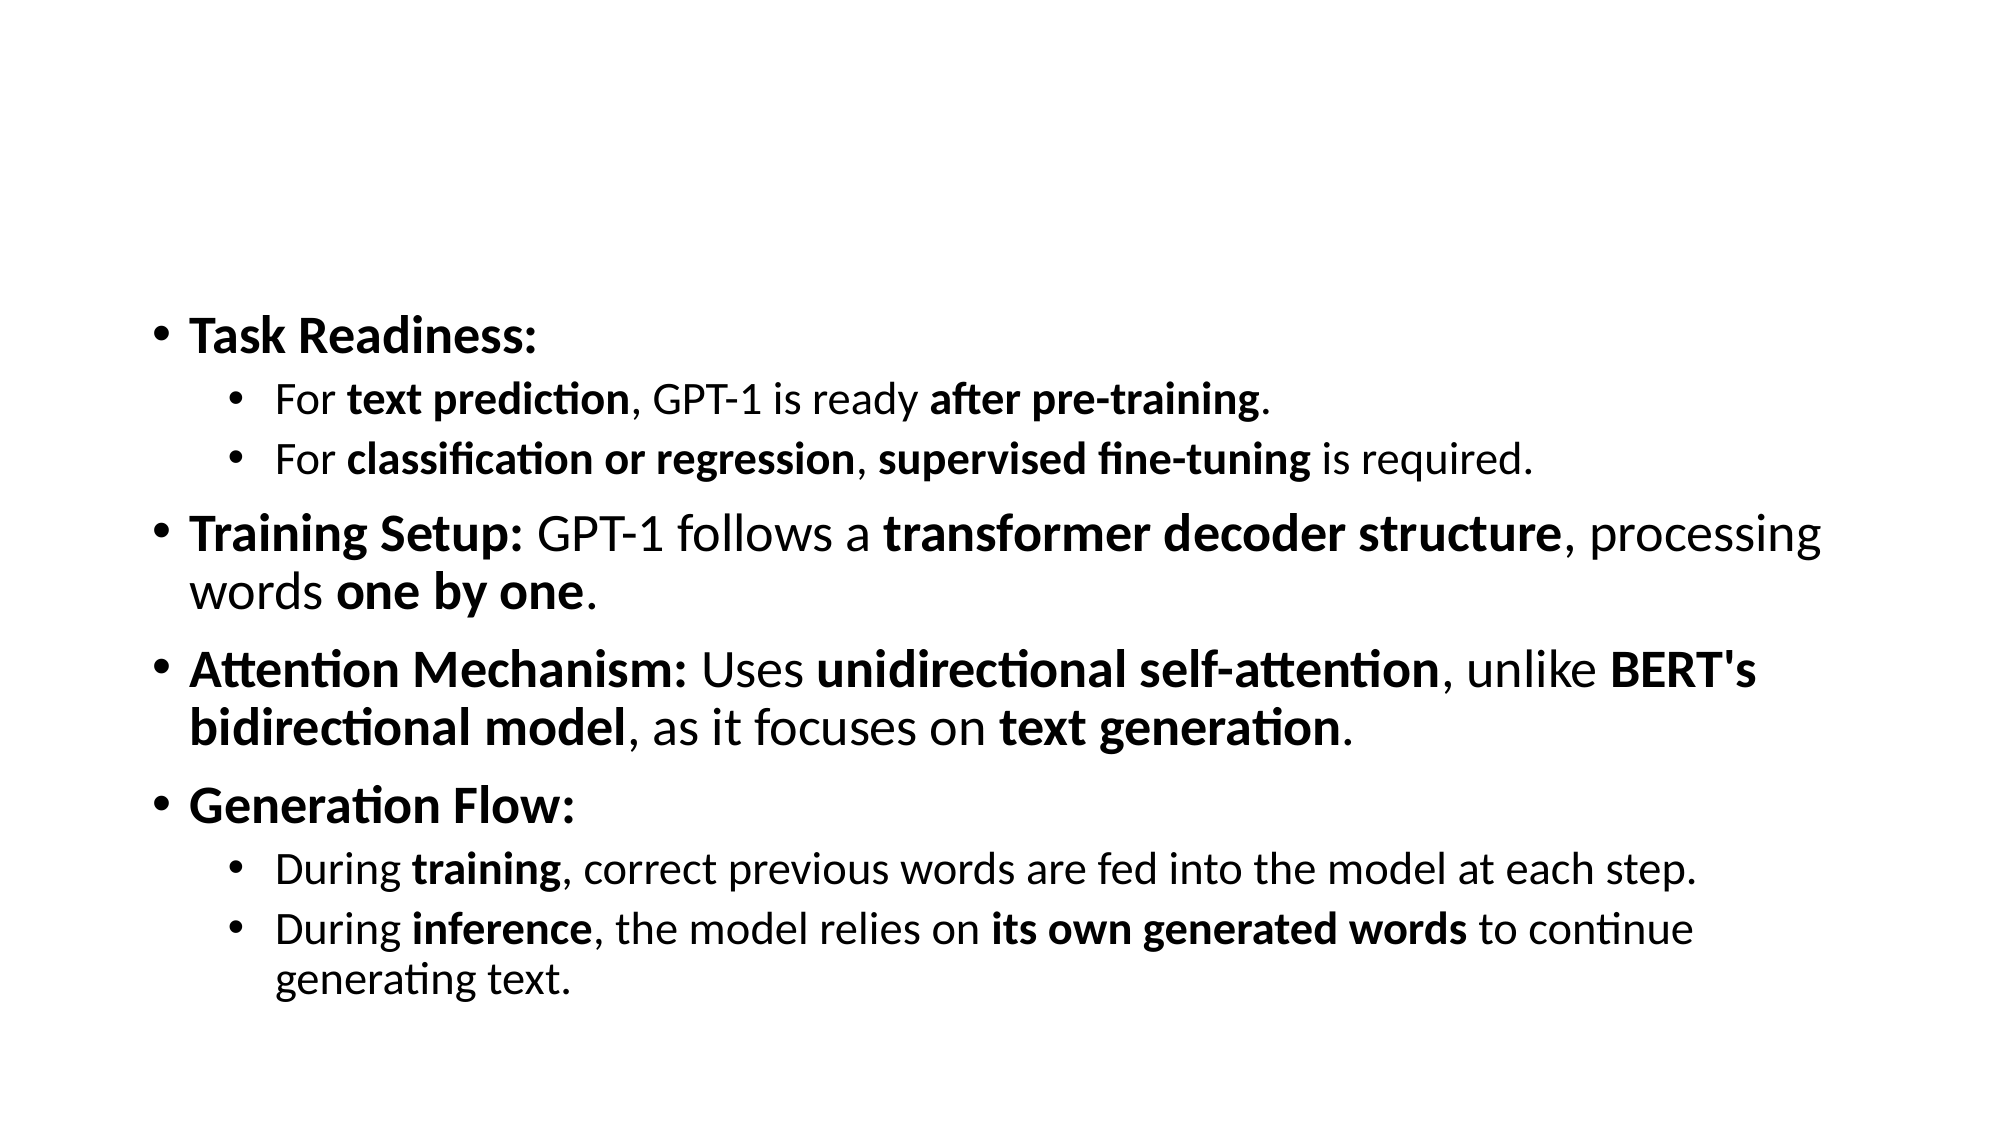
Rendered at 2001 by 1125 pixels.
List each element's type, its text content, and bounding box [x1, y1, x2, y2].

list Task Readiness: For text prediction, GPT-1 is ready after pre-training. For classification or regression, supervised fine-tuning is required. Training Setup: GPT-1 follows a transformer decoder structure, processing words one by one. Attention Mechanism: Uses unidirectional self-attention, unlike BERT's bidirectional model, as it focuses on text generation. Generation Flow: During training, correct previous words are fed into the model at each step. During inference, the model relies on its own generated words to continue generating text. [137, 299, 1863, 1014]
